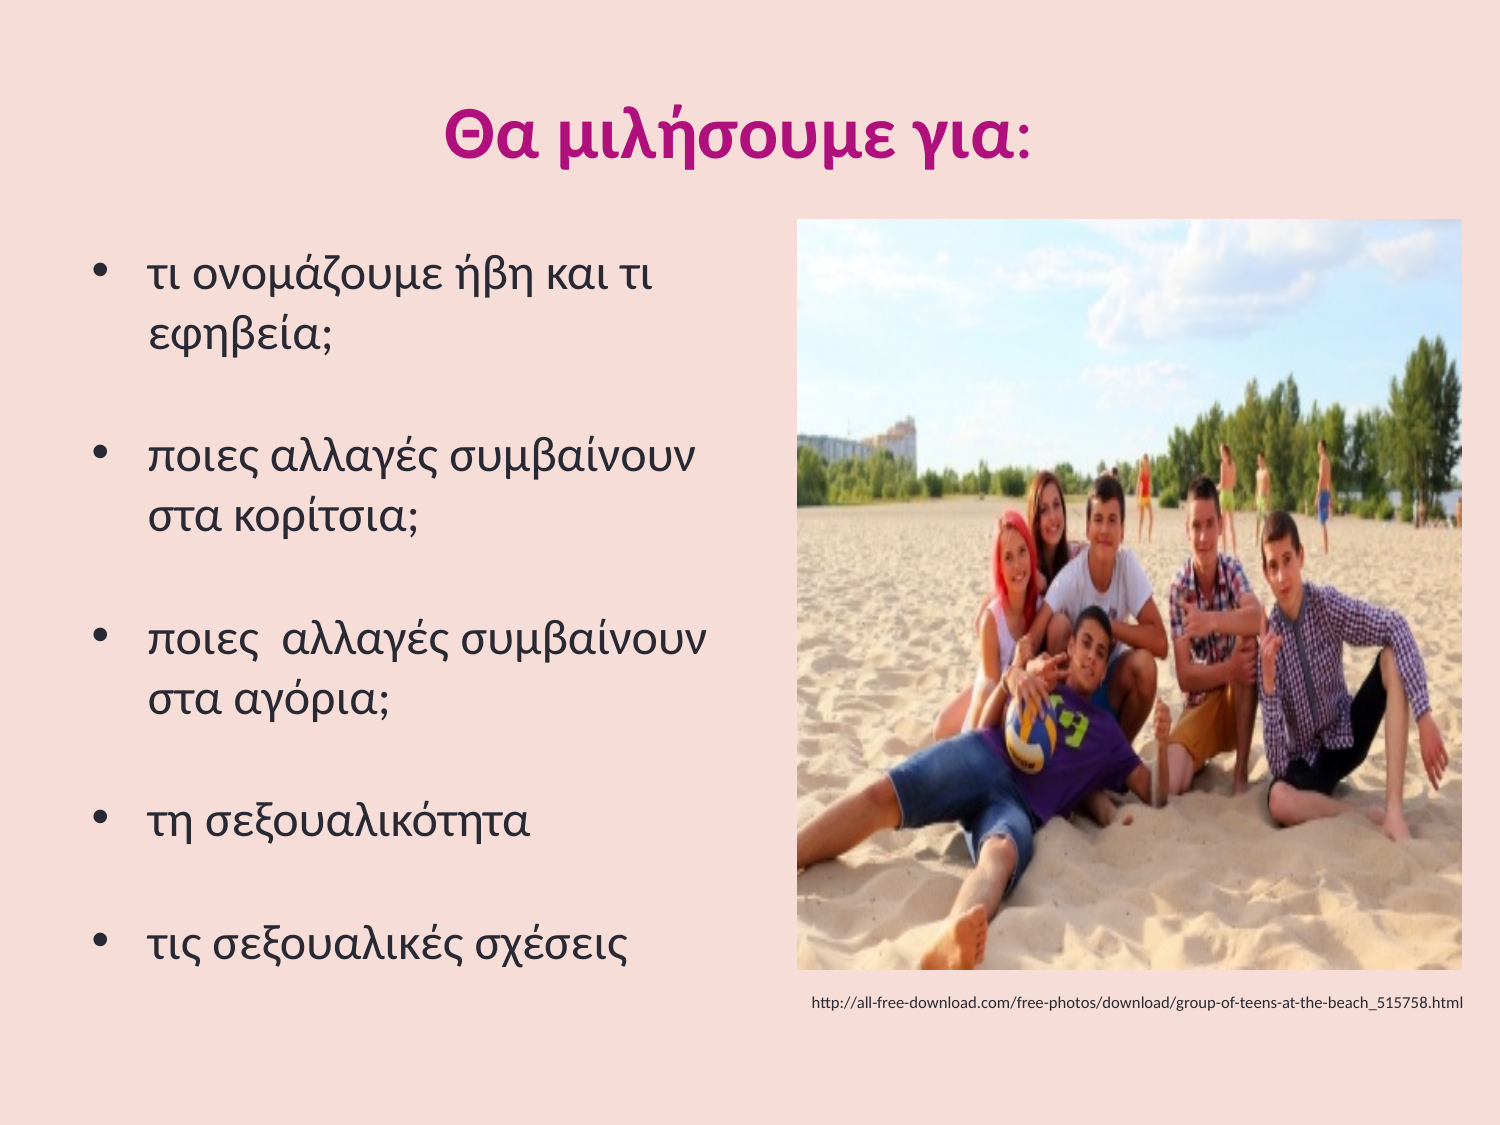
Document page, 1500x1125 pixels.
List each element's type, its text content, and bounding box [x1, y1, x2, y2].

list τι ονομάζουμε ήβη και τι εφηβεία; ποιες αλλαγές συμβαίνουν στα κορίτσια; ποιες αλλαγές συμβαίνουν στα αγόρια; τη σεξουαλικότητα τις σεξουαλικές σχέσεις [76, 231, 764, 1085]
text_box http://all-free-download.com/free-photos/download/group-of-teens-at-the-beach_515758.html [796, 984, 1500, 1019]
title Θα μιλήσουμε για: [64, 77, 1416, 179]
picture [796, 219, 1462, 971]
